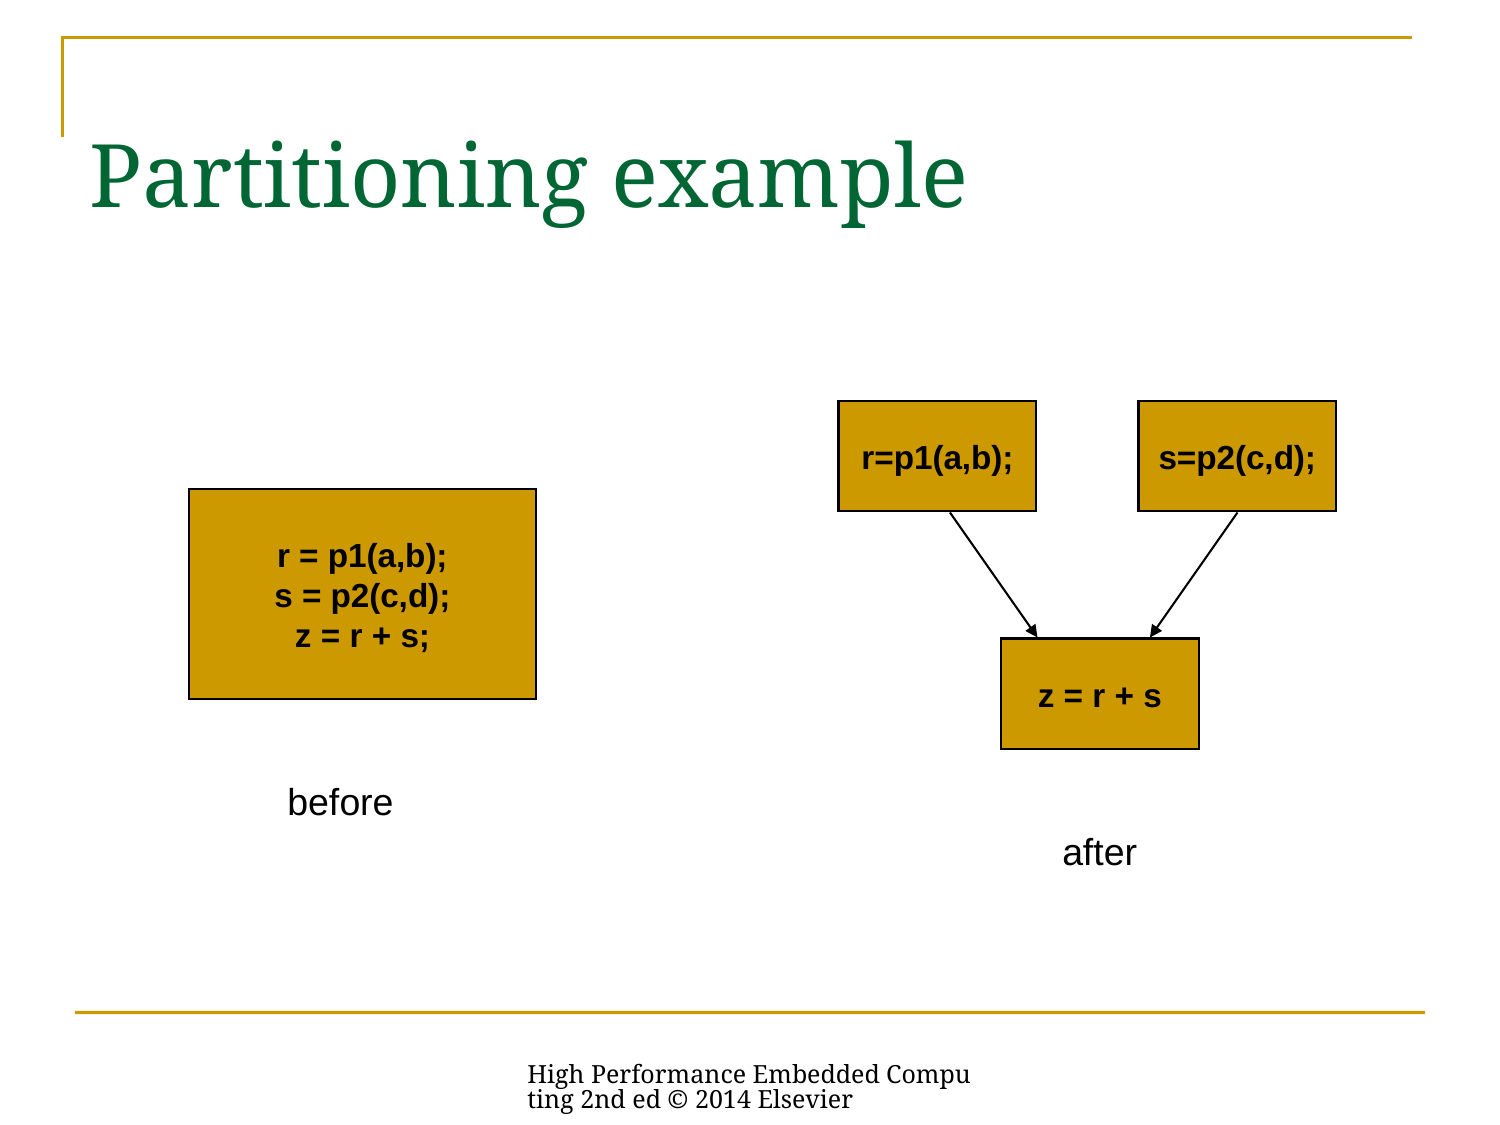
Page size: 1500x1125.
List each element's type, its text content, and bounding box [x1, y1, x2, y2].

footer High Performance Embedded Computing 2nd ed © 2014 Elsevier [512, 1025, 988, 1100]
text_box r=p1(a,b); [838, 400, 1037, 512]
text_box s=p2(c,d); [1138, 400, 1337, 512]
text_box after [1047, 821, 1153, 881]
text_box before [272, 771, 409, 831]
text_box z = r + s [1001, 638, 1199, 749]
text_box [1149, 512, 1238, 638]
title Partitioning example [75, 45, 1425, 233]
text_box r = p1(a,b); s = p2(c,d); z = r + s; [188, 488, 537, 699]
text_box [949, 512, 1038, 638]
